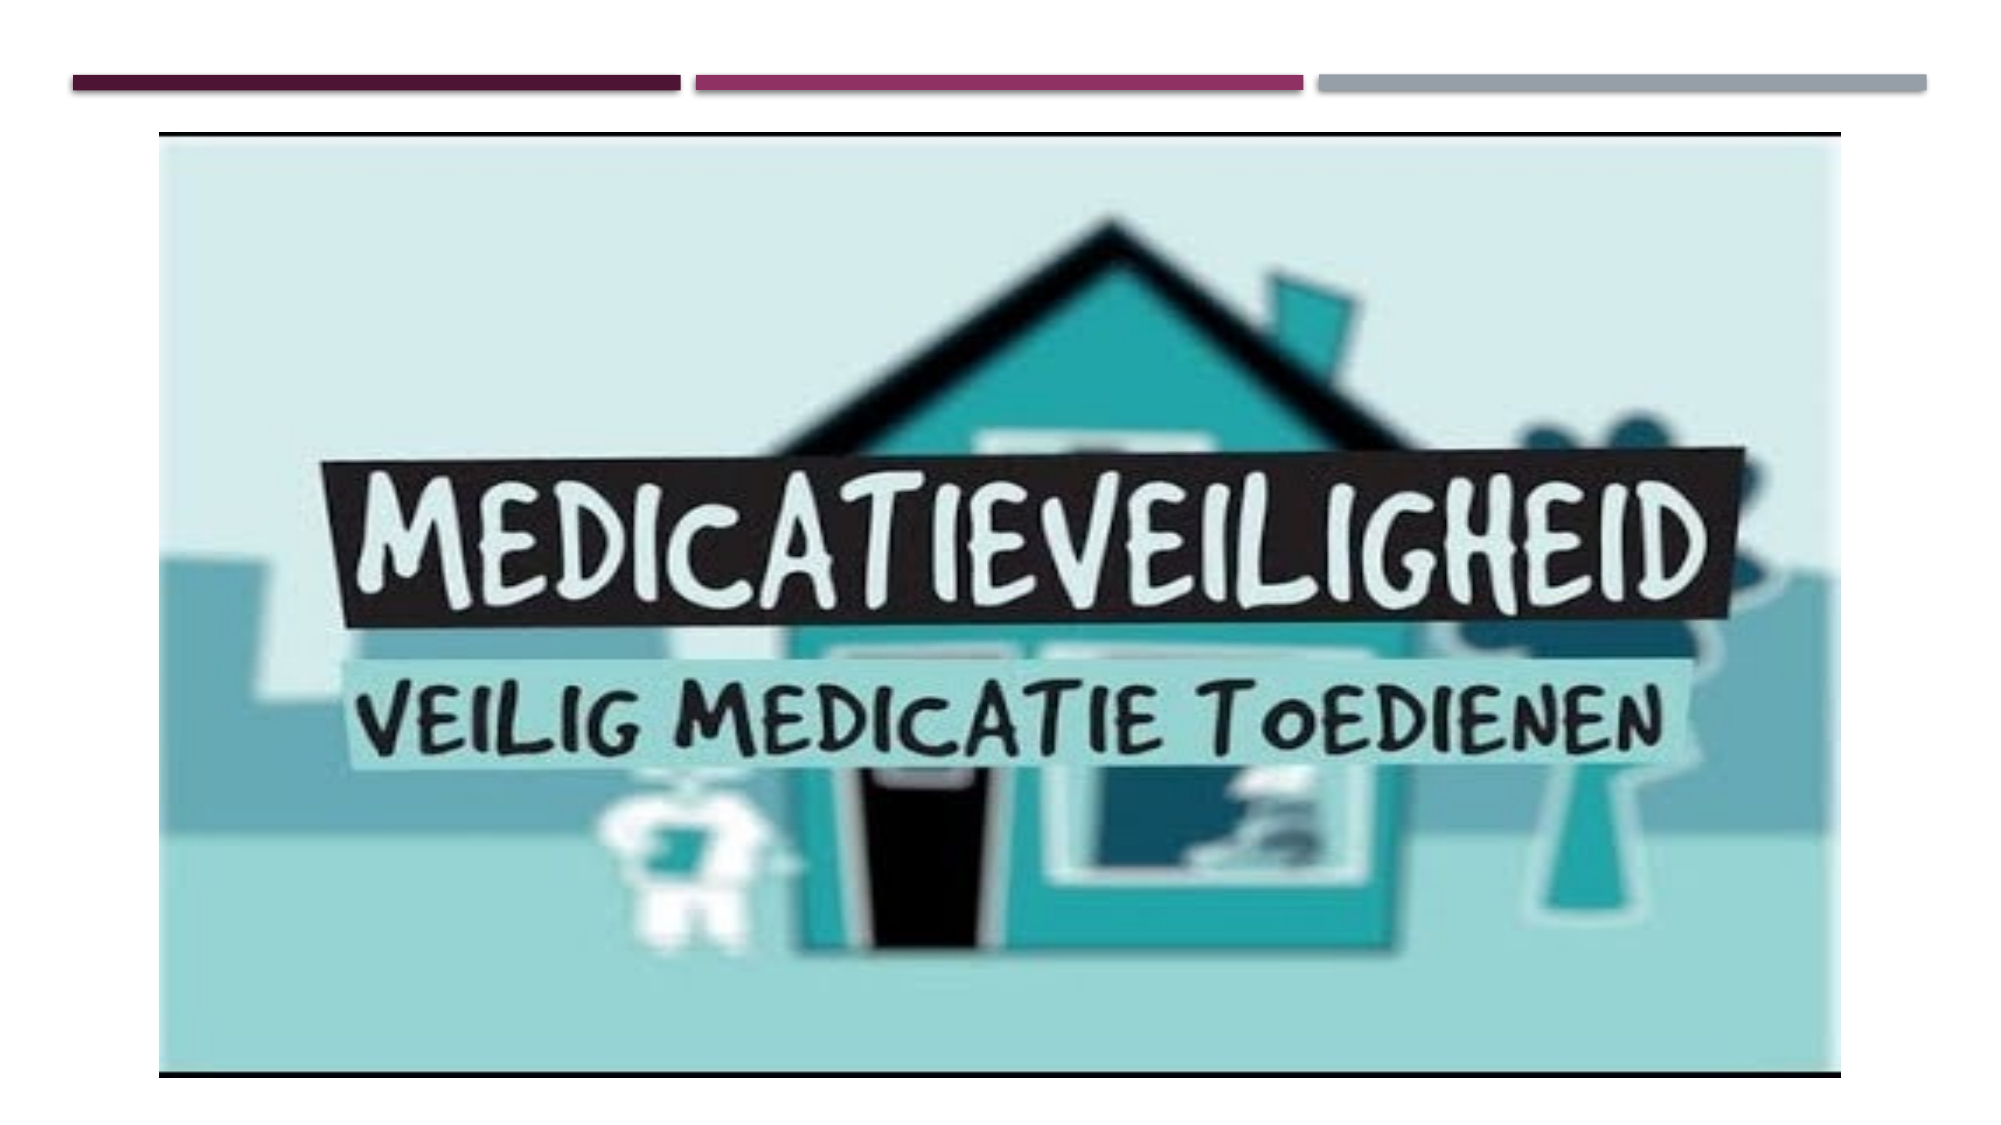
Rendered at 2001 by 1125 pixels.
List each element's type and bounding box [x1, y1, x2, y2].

text_box [157, 131, 1842, 1080]
